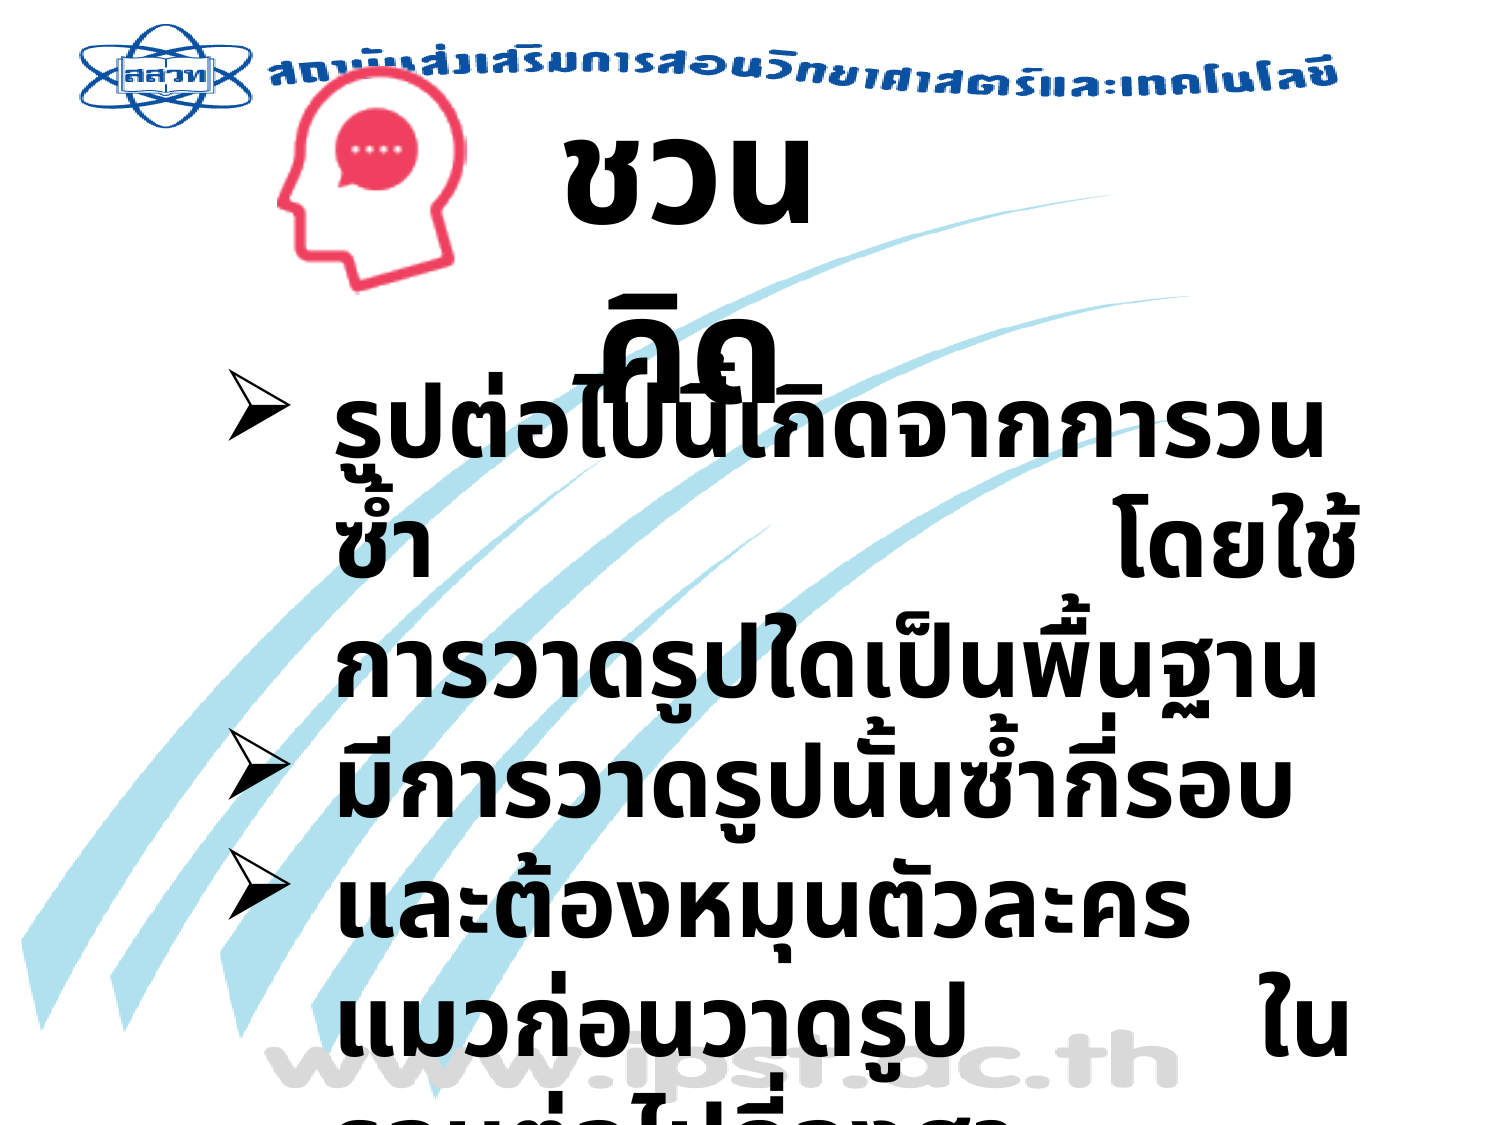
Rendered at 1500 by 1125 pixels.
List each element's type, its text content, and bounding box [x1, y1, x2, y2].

picture [0, 0, 1500, 1125]
text_box รูปต่อไปนี้เกิดจากการวนซ้ำ โดยใช้การวาดรูปใดเป็นพื้นฐาน มีการวาดรูปนั้นซ้ำกี่รอบ และต้องหมุนตัวละครแมวก่อนวาดรูป ในรอบต่อไปกี่องศา [205, 349, 1388, 1125]
text_box ชวนคิด [466, 66, 912, 442]
